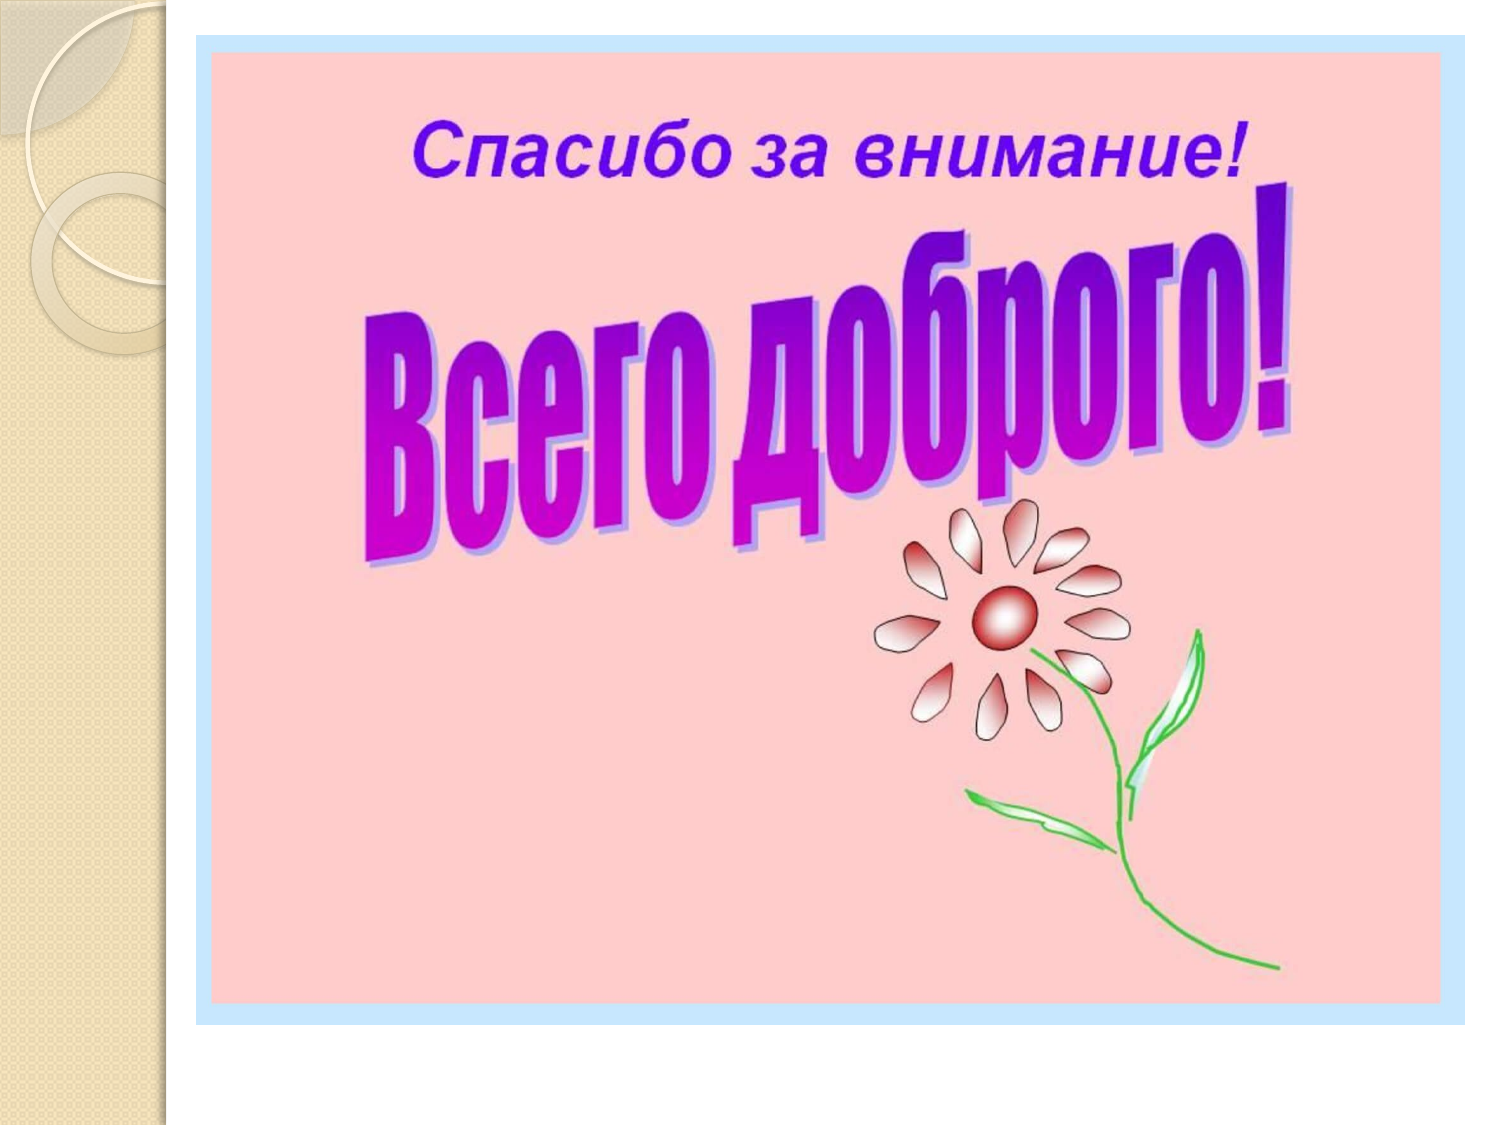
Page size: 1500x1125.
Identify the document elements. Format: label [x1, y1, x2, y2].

list [196, 34, 1466, 1026]
